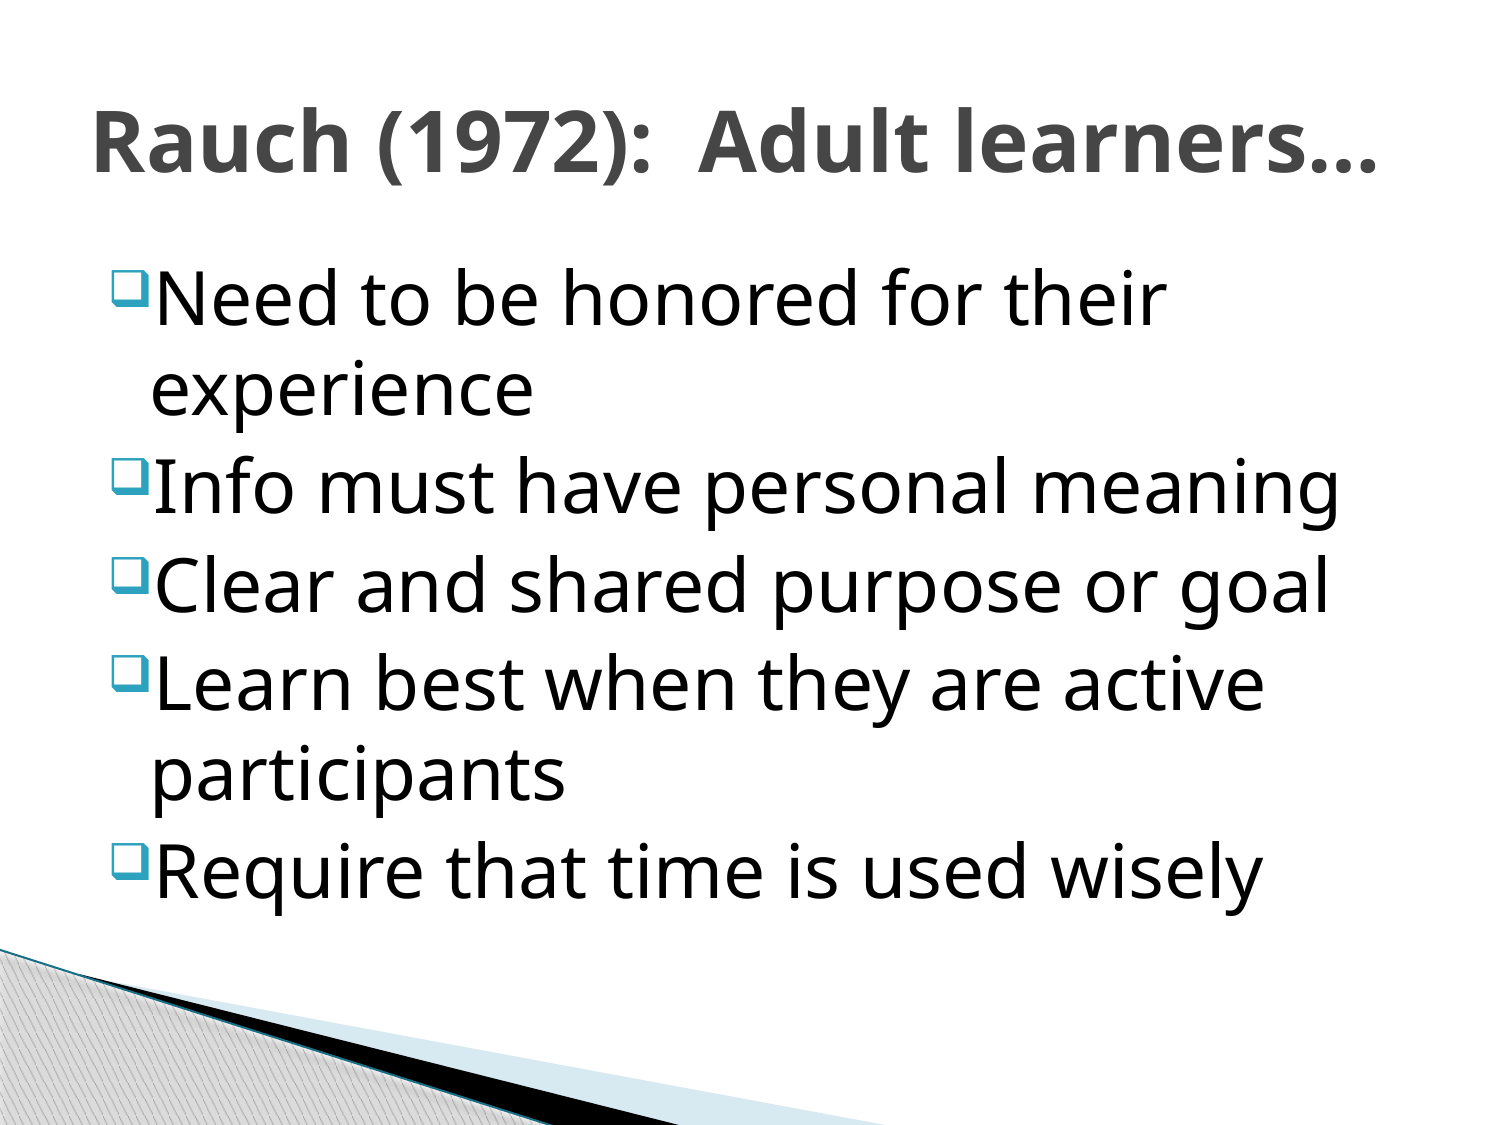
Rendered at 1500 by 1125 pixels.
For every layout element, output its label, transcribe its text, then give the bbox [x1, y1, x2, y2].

list Need to be honored for their experience Info must have personal meaning Clear and shared purpose or goal Learn best when they are active participants Require that time is used wisely [75, 243, 1425, 986]
title Rauch (1972): Adult learners… [75, 45, 1425, 233]
